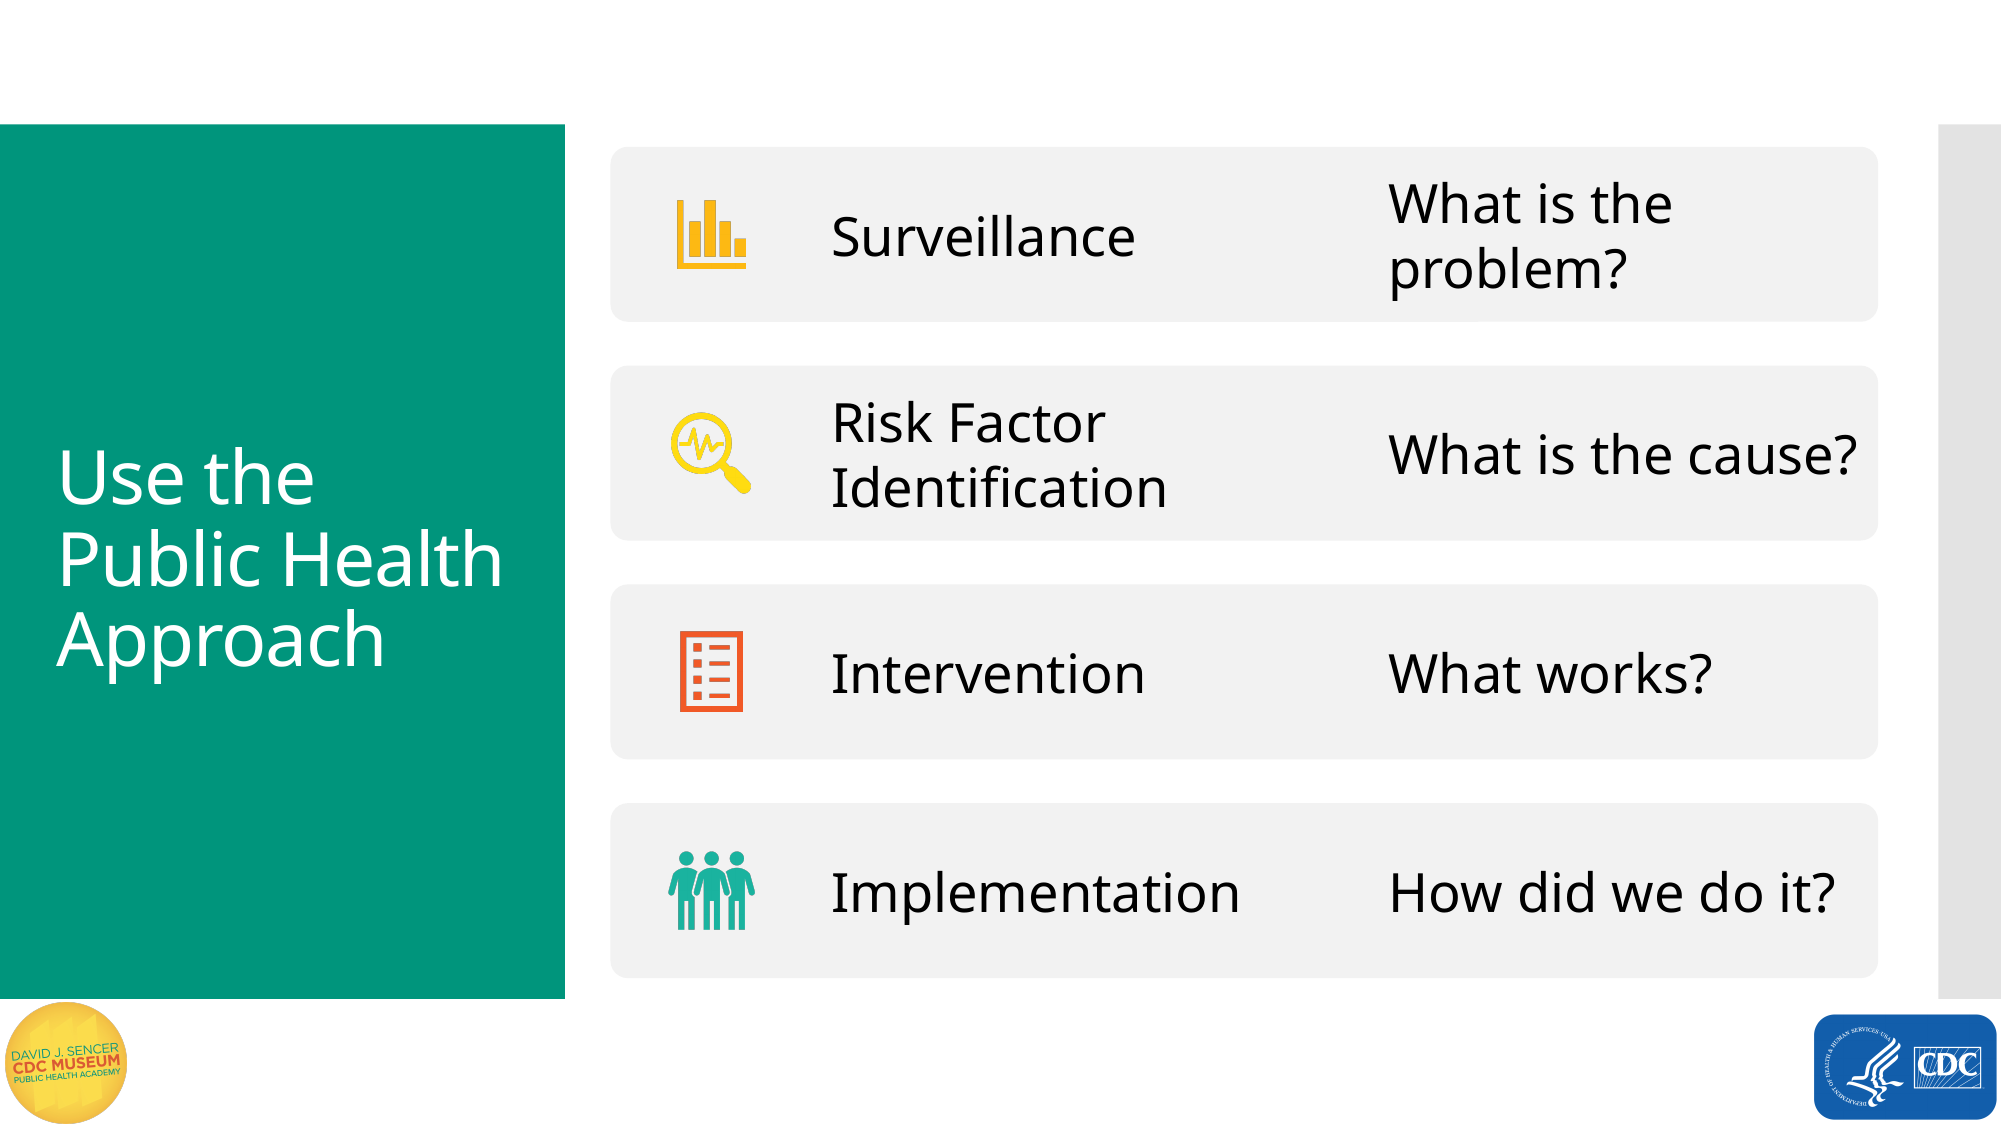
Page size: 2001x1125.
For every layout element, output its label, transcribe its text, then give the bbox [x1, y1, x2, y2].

title Use the Public Health Approach [41, 184, 525, 940]
picture [4, 1002, 127, 1124]
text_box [616, 145, 1885, 980]
picture [1801, 1006, 2000, 1125]
